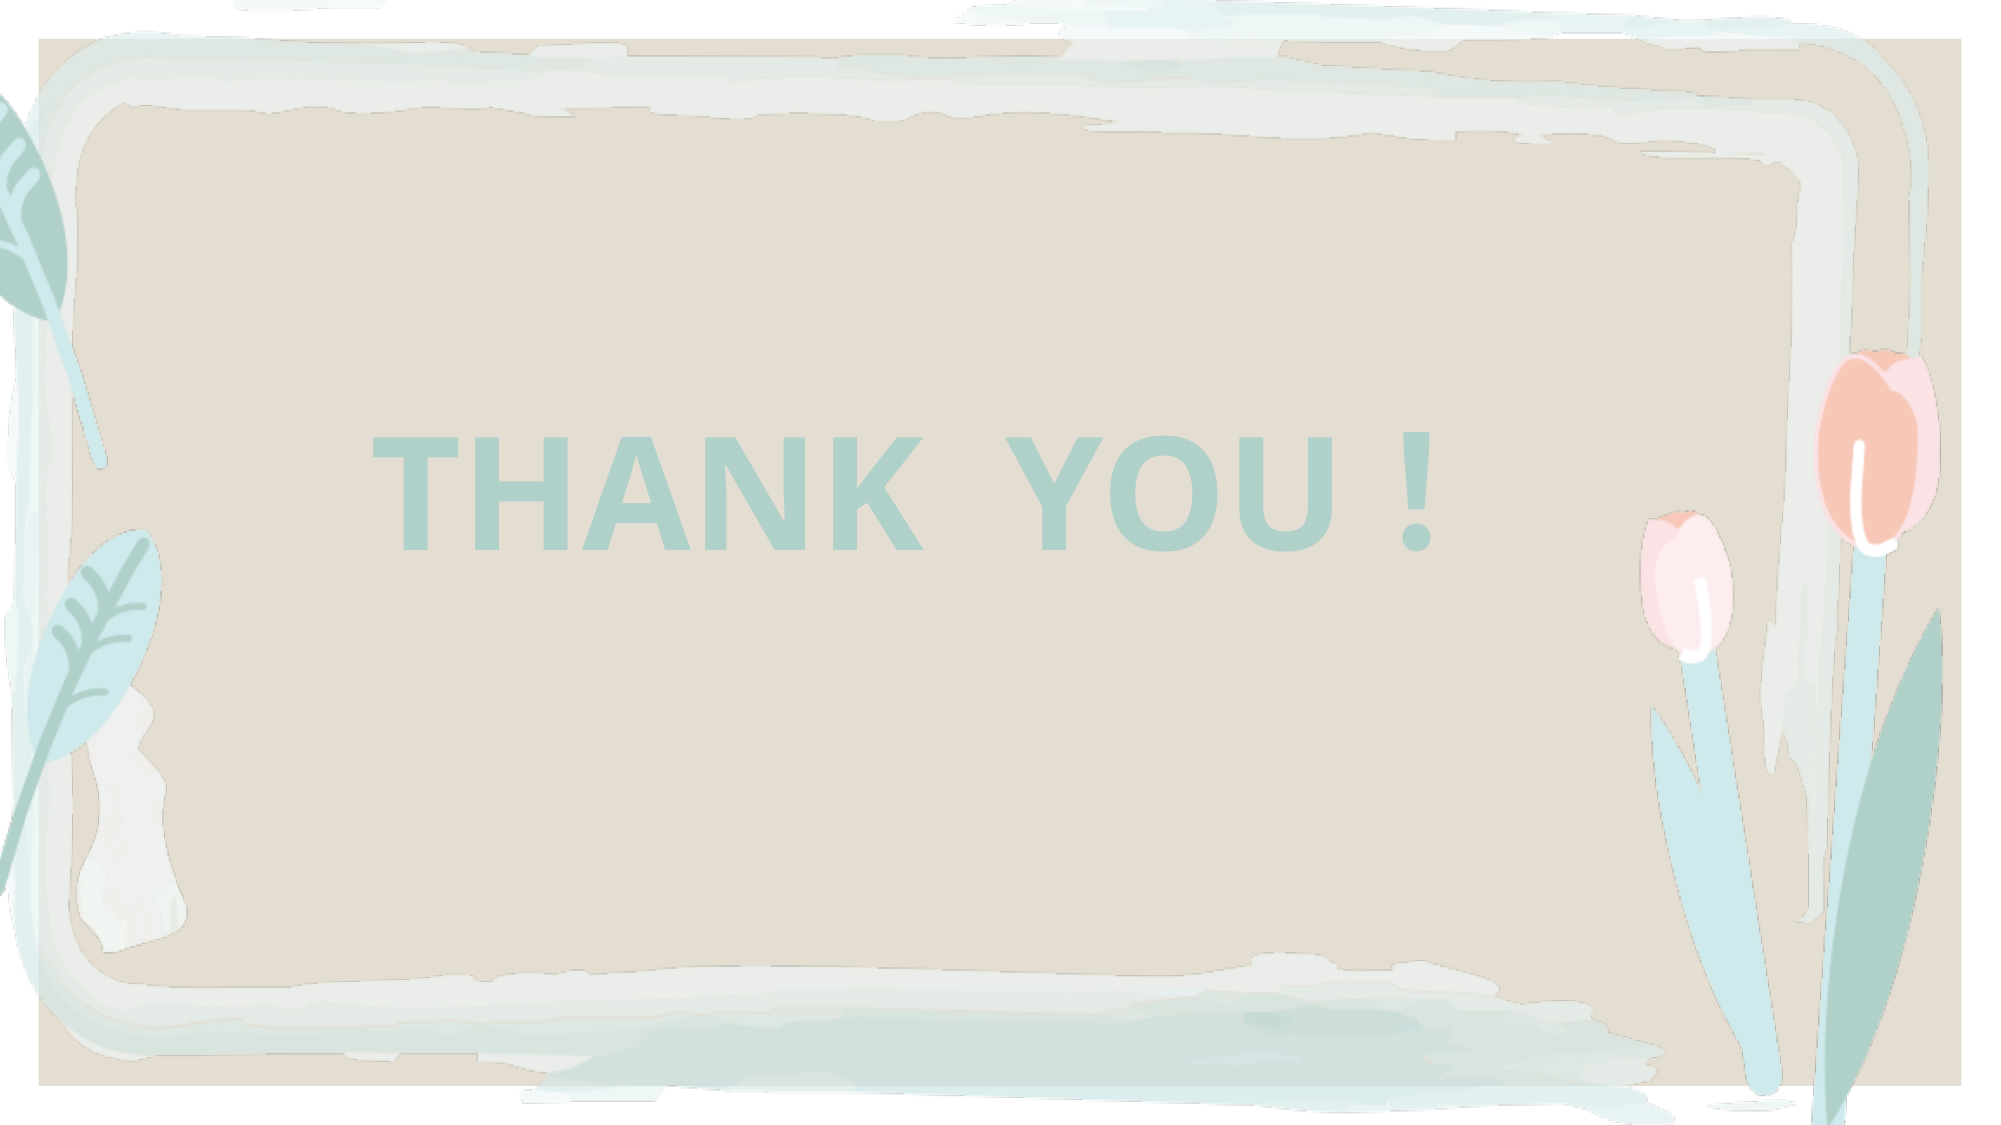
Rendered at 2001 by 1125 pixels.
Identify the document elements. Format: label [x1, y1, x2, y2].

text_box [0, 0, 2000, 1125]
